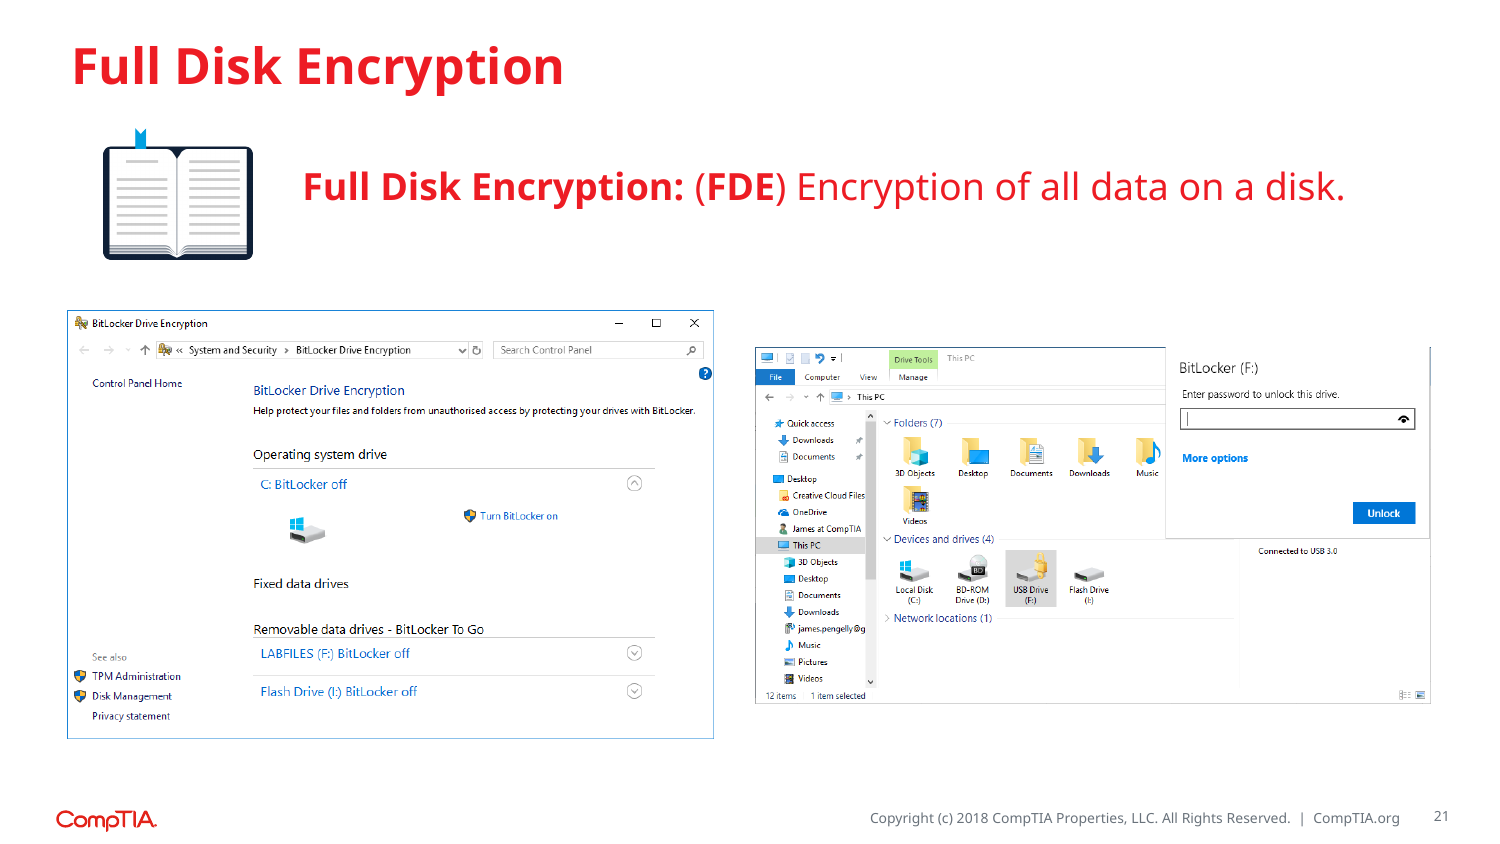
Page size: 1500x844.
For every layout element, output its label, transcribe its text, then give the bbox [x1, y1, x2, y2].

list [66, 310, 714, 739]
picture [755, 347, 1431, 704]
title Full Disk Encryption [56, 12, 1444, 117]
list Full Disk Encryption: (FDE) Encryption of all data on a disk. [287, 155, 1445, 249]
slide_number 21 [1407, 800, 1450, 835]
picture [103, 128, 253, 260]
